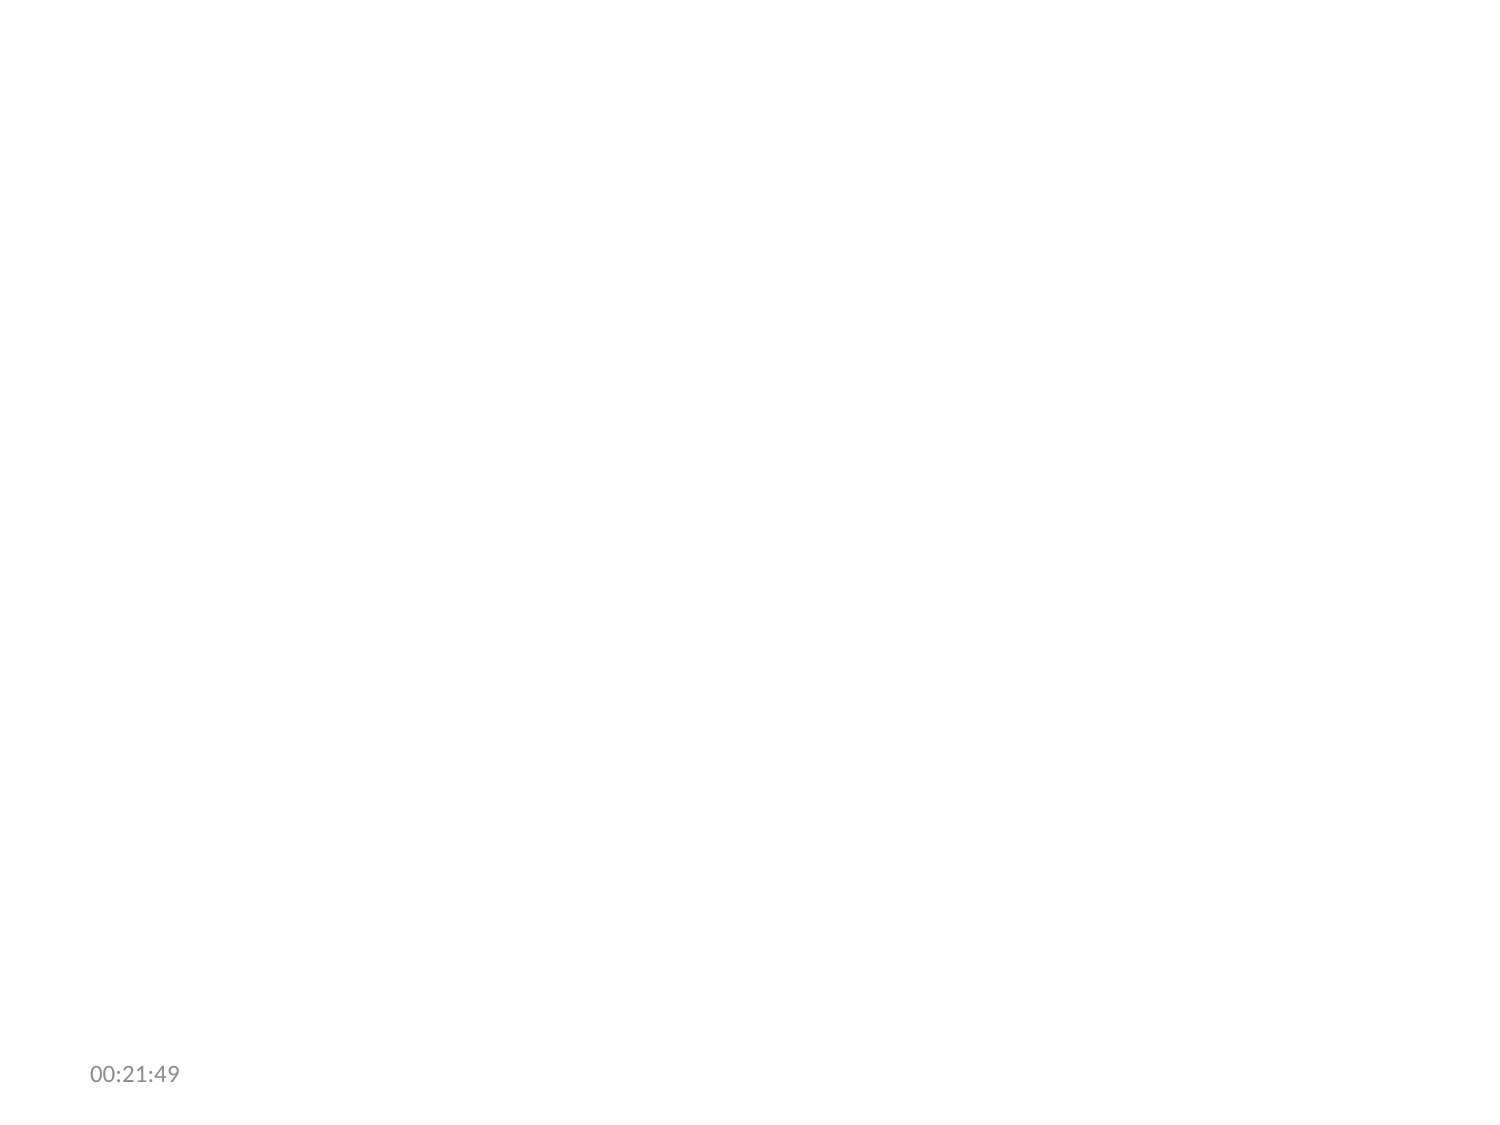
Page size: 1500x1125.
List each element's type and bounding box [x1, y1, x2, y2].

slide_number [75, 1042, 425, 1103]
